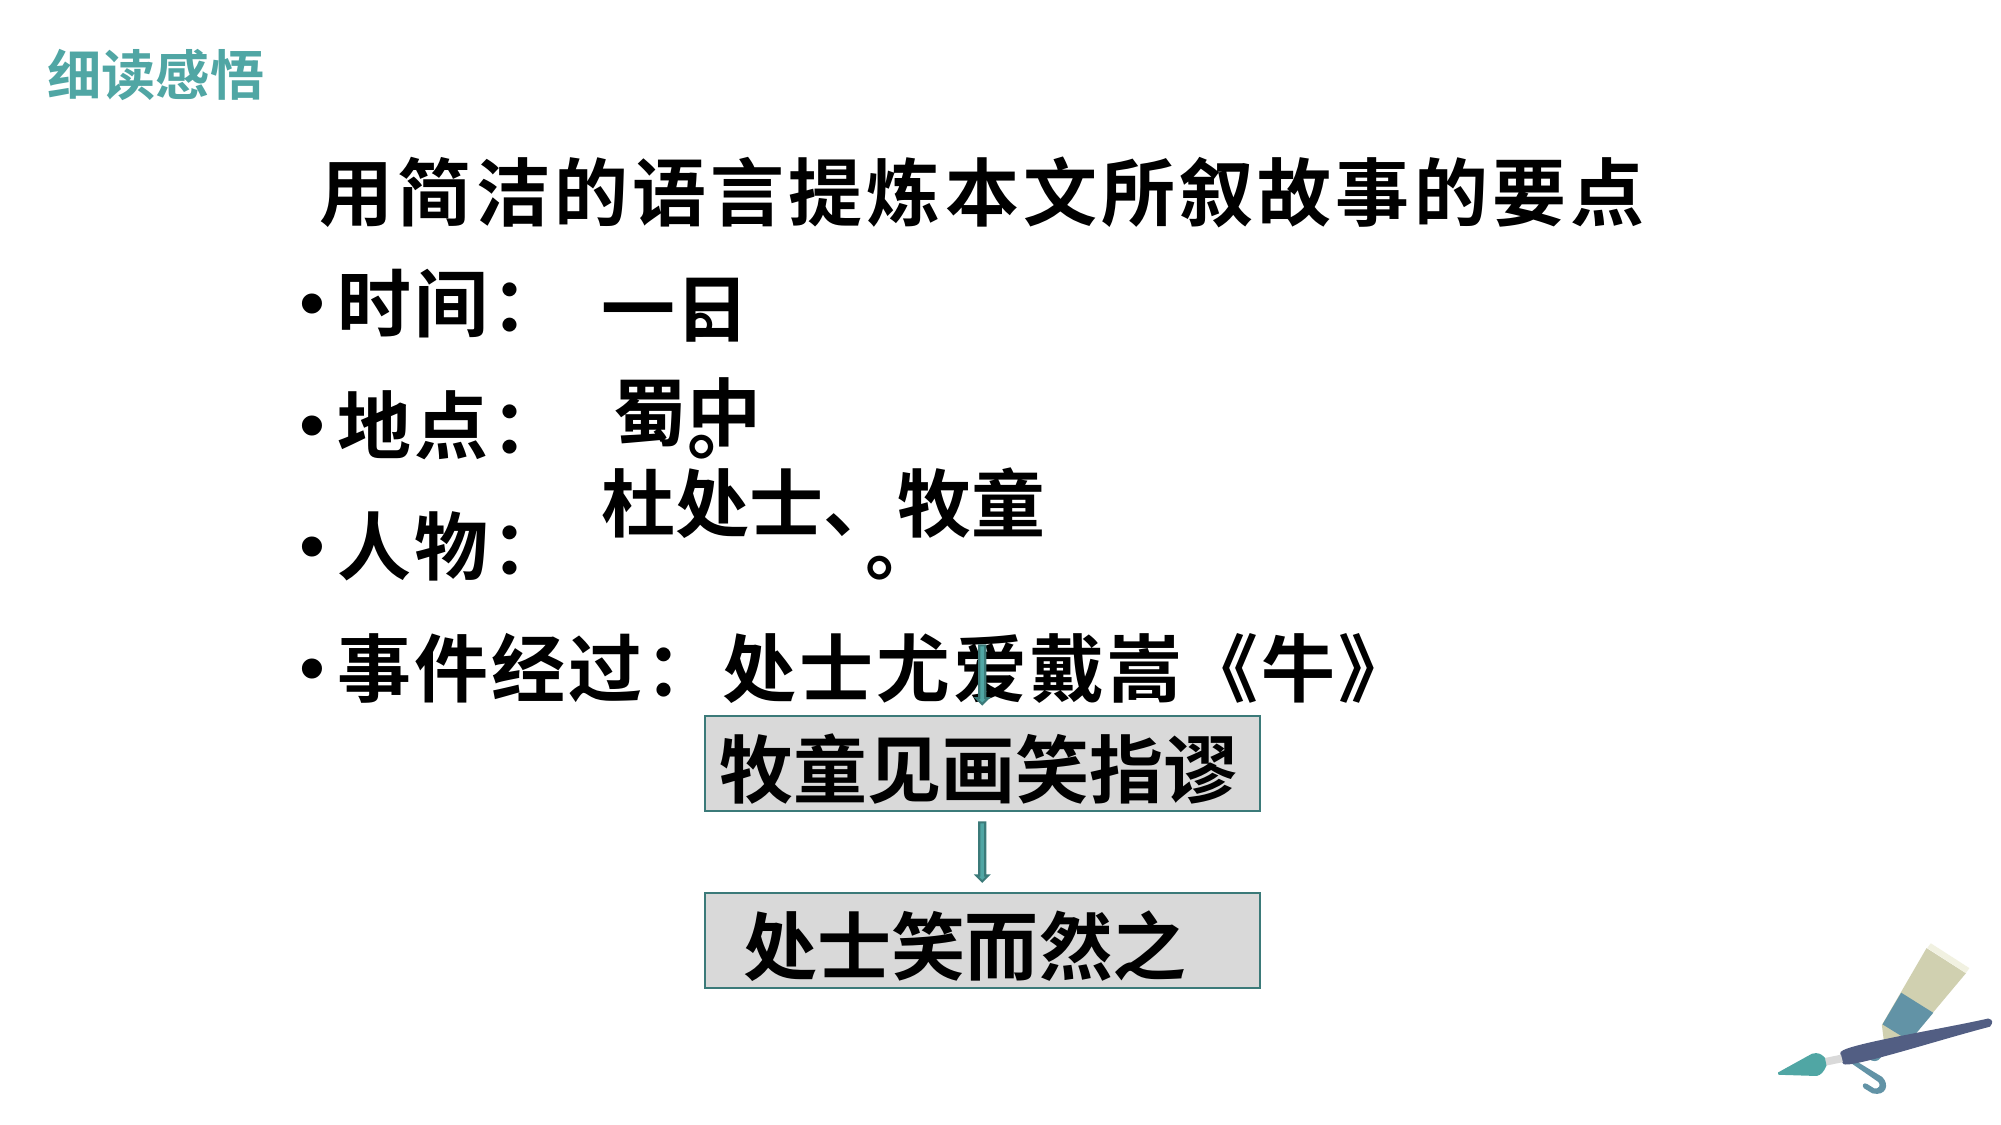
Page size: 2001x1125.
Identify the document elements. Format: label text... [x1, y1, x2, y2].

text_box 细读感悟 [32, 33, 347, 114]
title 用简洁的语言提炼本文所叙故事的要点 [232, 138, 1733, 317]
text_box 牧童见画笑指谬 [704, 716, 1284, 820]
text_box 杜处士、牧童 [586, 450, 1178, 554]
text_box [1811, 945, 1974, 1125]
text_box 蜀中 [598, 358, 811, 450]
text_box 一日 [586, 255, 800, 359]
text_box [704, 892, 1261, 989]
text_box 处士笑而然之 [728, 893, 1237, 997]
text_box [973, 821, 991, 883]
text_box [973, 644, 991, 706]
list 时间： 。 地点： 。 人物： 。 事件经过：处士尤爱戴嵩《牛》 [284, 259, 2000, 705]
